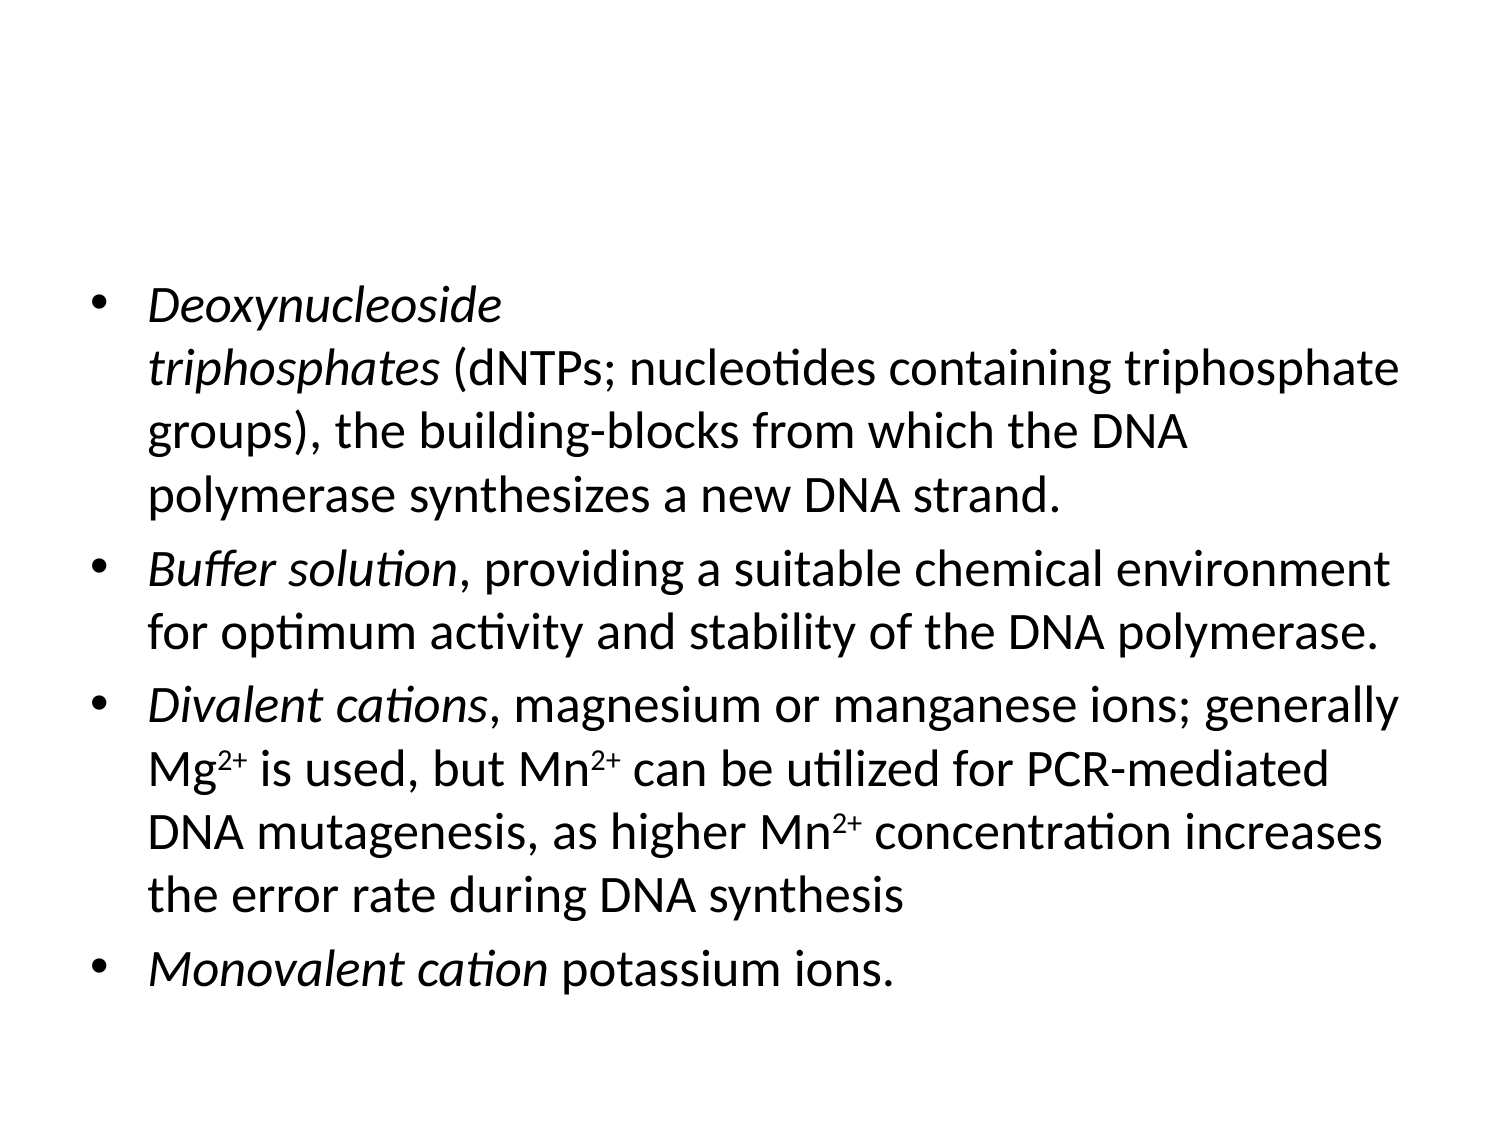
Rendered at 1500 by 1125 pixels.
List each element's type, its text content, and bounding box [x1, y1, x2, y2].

list Deoxynucleoside triphosphates (dNTPs; nucleotides containing triphosphate groups), the building-blocks from which the DNA polymerase synthesizes a new DNA strand. Buffer solution, providing a suitable chemical environment for optimum activity and stability of the DNA polymerase. Divalent cations, magnesium or manganese ions; generally Mg2+ is used, but Mn2+ can be utilized for PCR-mediated DNA mutagenesis, as higher Mn2+ concentration increases the error rate during DNA synthesis Monovalent cation potassium ions. [75, 262, 1425, 1005]
